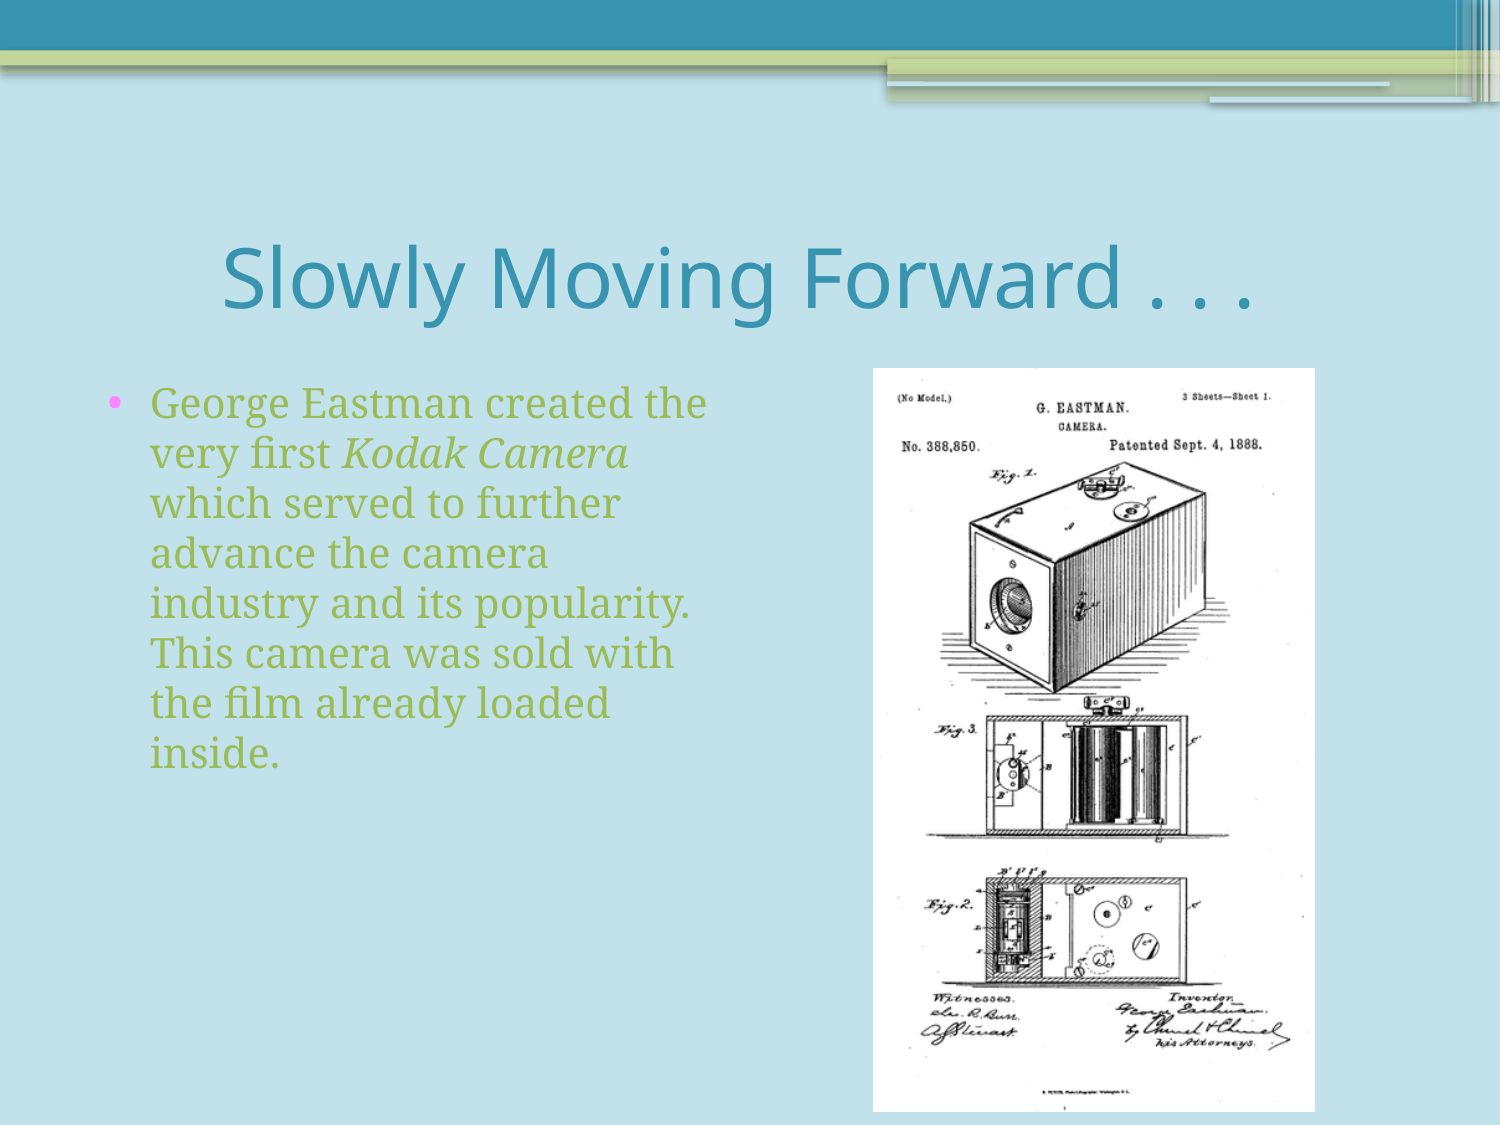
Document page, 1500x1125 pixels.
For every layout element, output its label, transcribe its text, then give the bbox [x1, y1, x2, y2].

title Slowly Moving Forward . . . [75, 187, 1425, 363]
list George Eastman created the very first Kodak Camera which served to further advance the camera industry and its popularity. This camera was sold with the film already loaded inside. [75, 368, 738, 1112]
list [872, 368, 1315, 1112]
